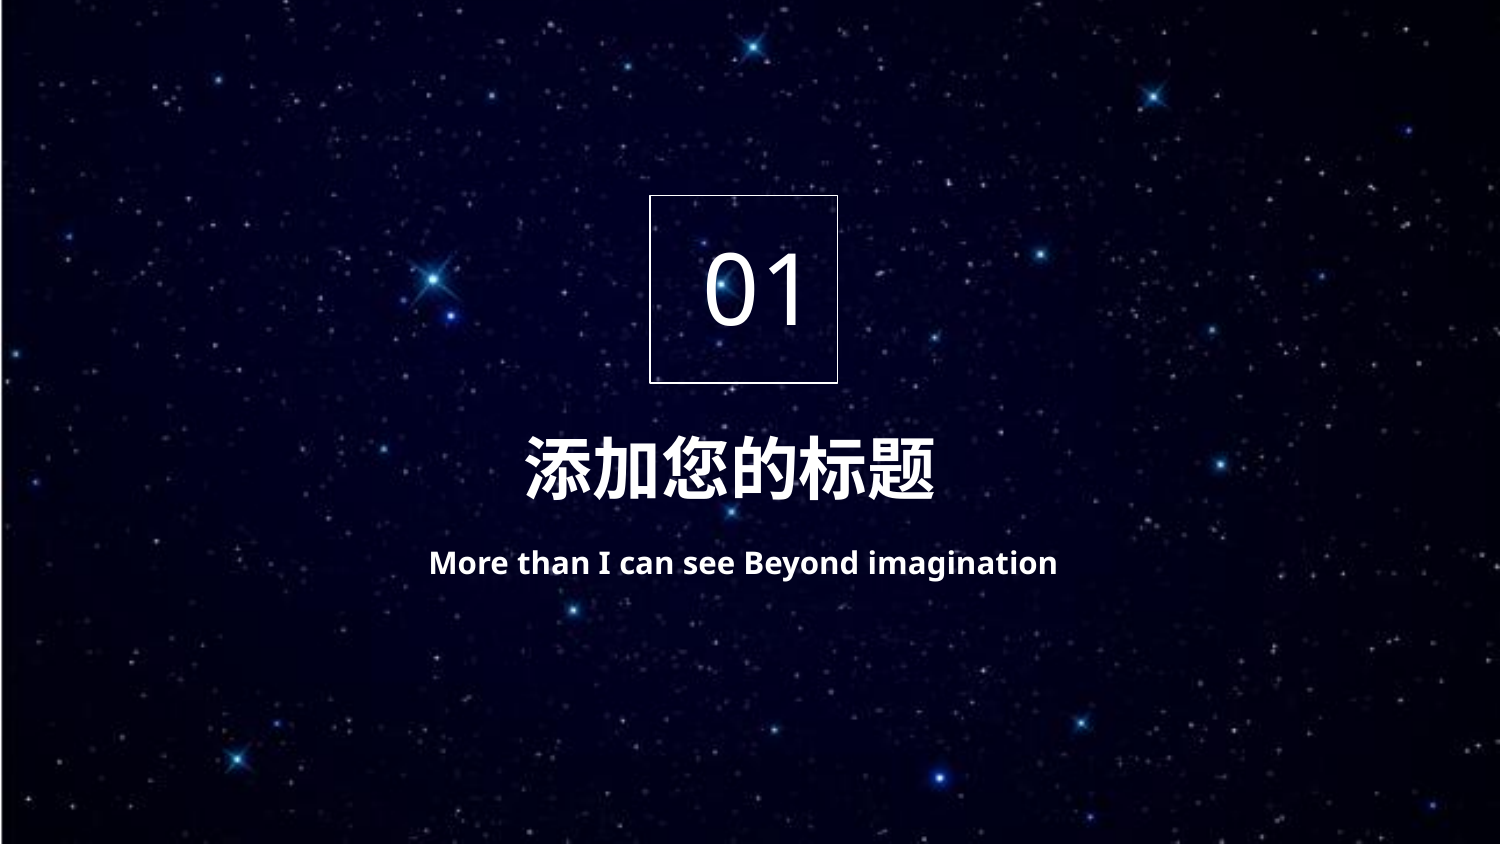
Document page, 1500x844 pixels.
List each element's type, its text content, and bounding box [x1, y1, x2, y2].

picture [0, 0, 1500, 844]
text_box More than I can see Beyond imagination [396, 535, 1092, 588]
text_box 添加您的标题 [296, 418, 1165, 516]
text_box [650, 195, 838, 383]
